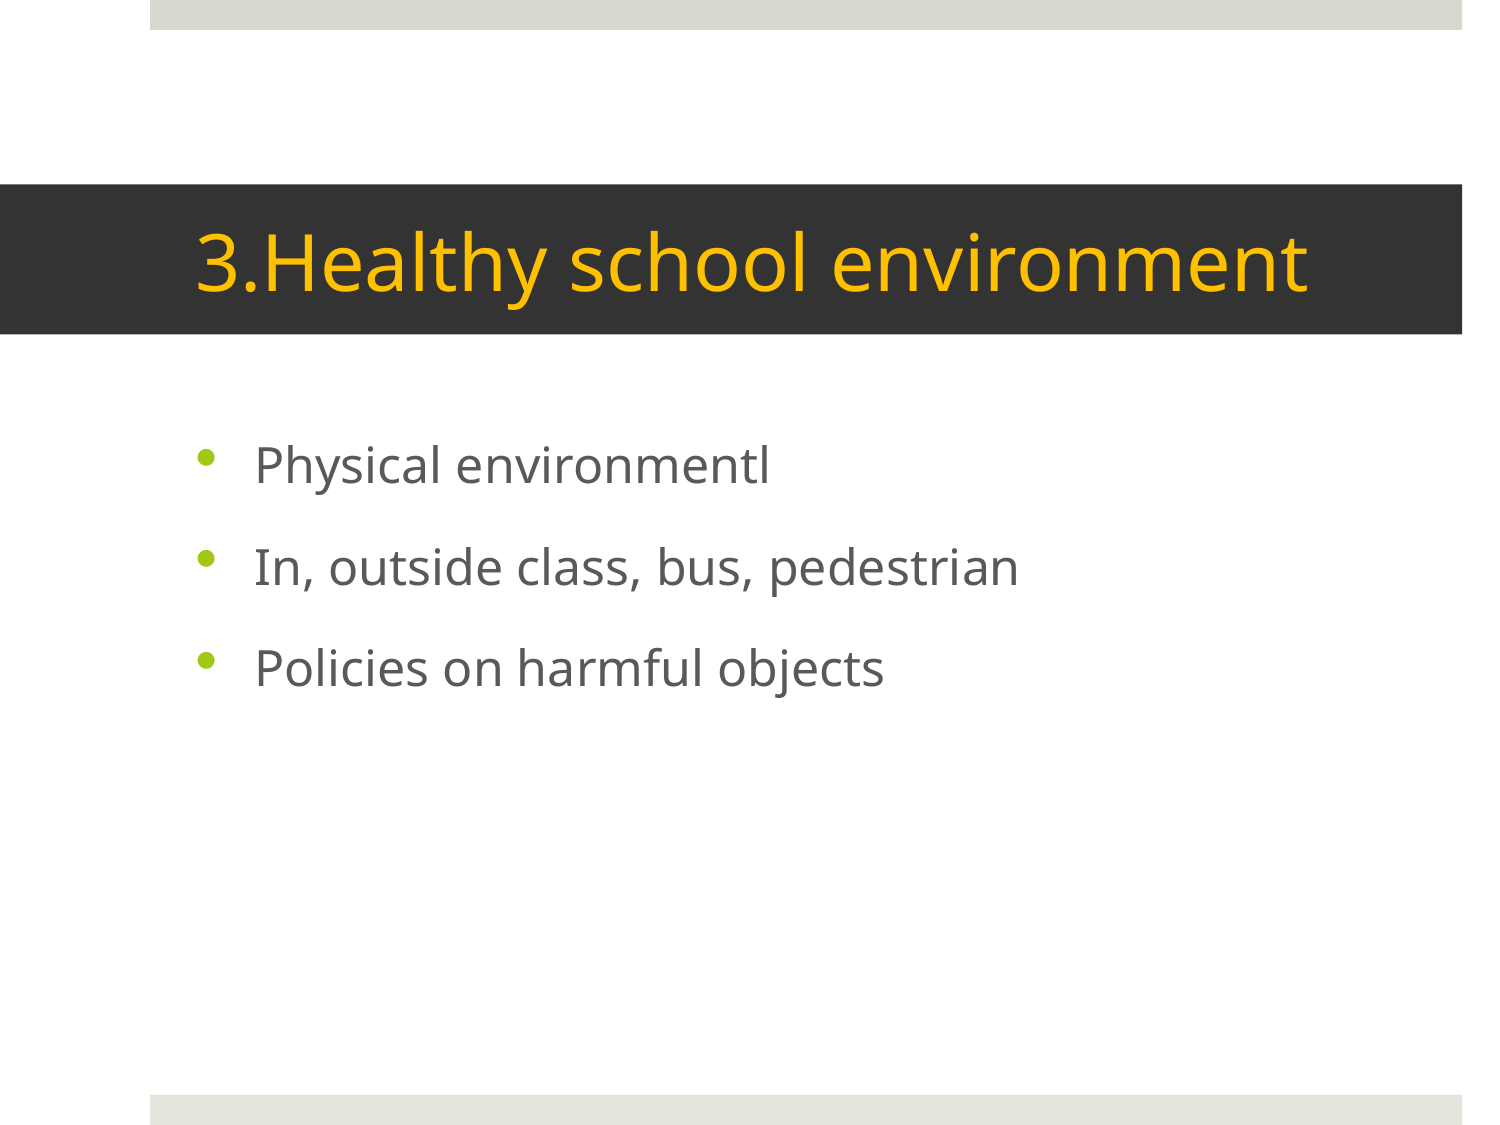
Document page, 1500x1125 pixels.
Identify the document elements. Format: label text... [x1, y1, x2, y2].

title 3.Healthy school environment [0, 184, 1463, 335]
list Physical environmentl In, outside class, bus, pedestrian Policies on harmful objects [182, 425, 1432, 1028]
